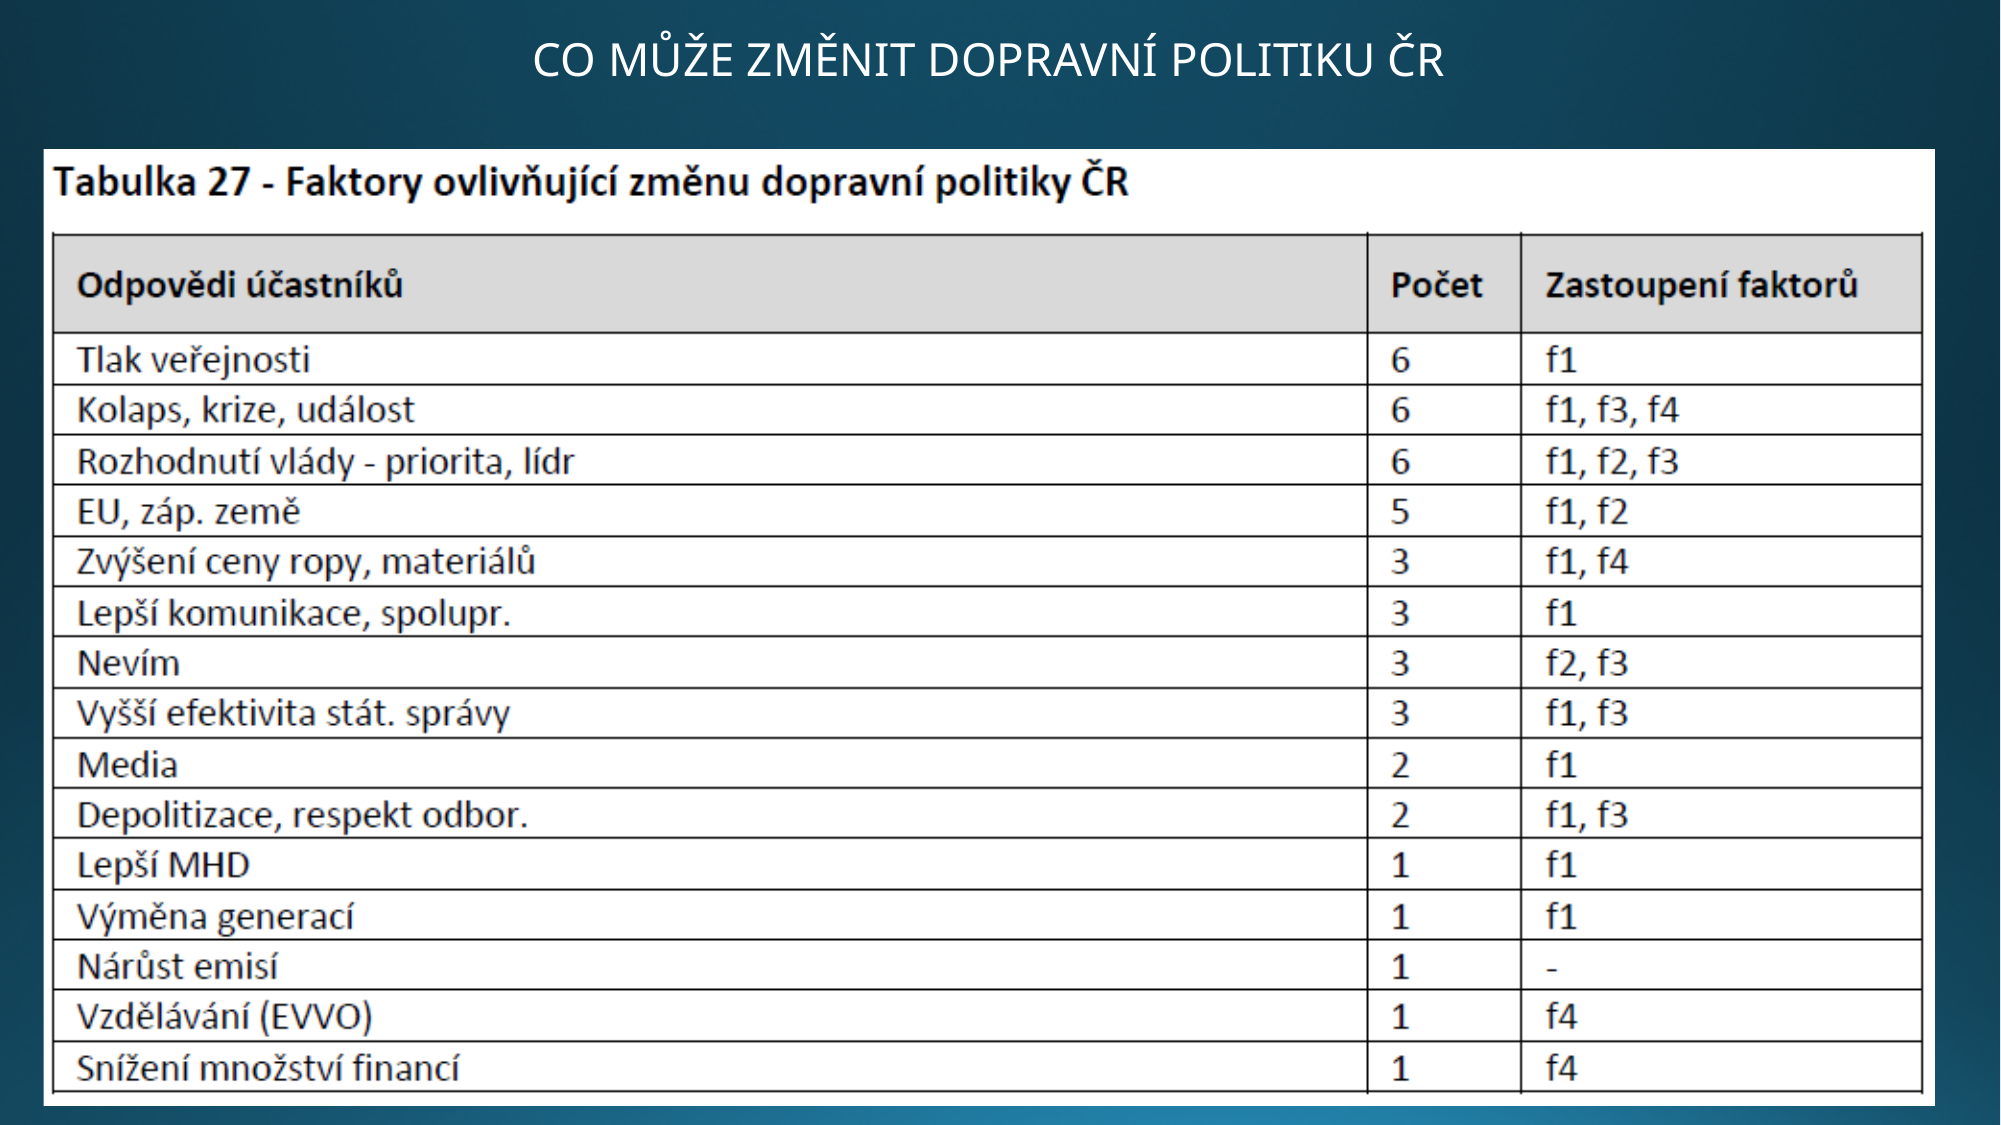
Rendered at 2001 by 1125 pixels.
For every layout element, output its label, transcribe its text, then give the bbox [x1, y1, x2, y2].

picture [0, 0, 2001, 1125]
title CO MŮŽE ZMĚNIT DOPRAVNÍ POLITIKU ČR [239, 0, 1740, 131]
